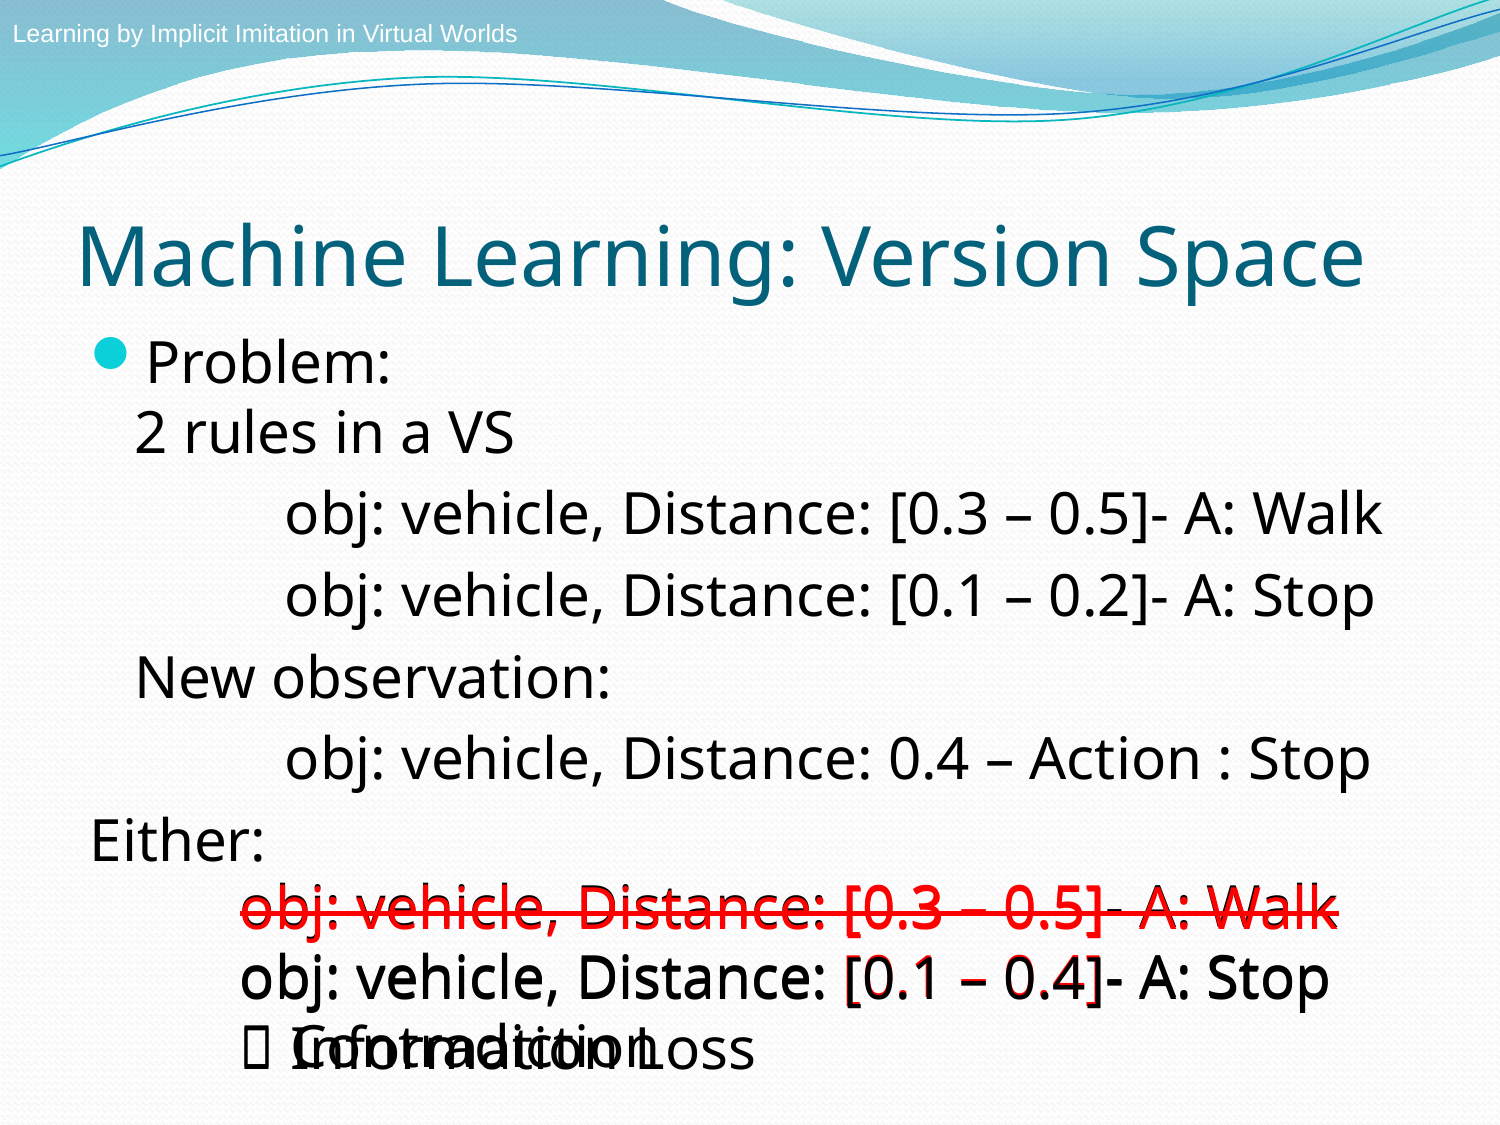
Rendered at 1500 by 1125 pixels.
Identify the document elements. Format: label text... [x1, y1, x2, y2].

footer Learning by Implicit Imitation in Virtual Worlds [12, 0, 563, 48]
title Machine Learning: Version Space [75, 115, 1425, 303]
text_box obj: vehicle, Distance: [0.3 – 0.5]- A: Walk obj: vehicle, Distance: [0.1 – 0.4]- A: Stop  Information Loss [225, 863, 1500, 1089]
list Problem: 2 rules in a VS obj: vehicle, Distance: [0.3 – 0.5]- A: Walk obj: vehicle, Distance: [0.1 – 0.2]- A: Stop New observation: obj: vehicle, Distance: 0.4 – Action : Stop Either: [75, 317, 1425, 1038]
